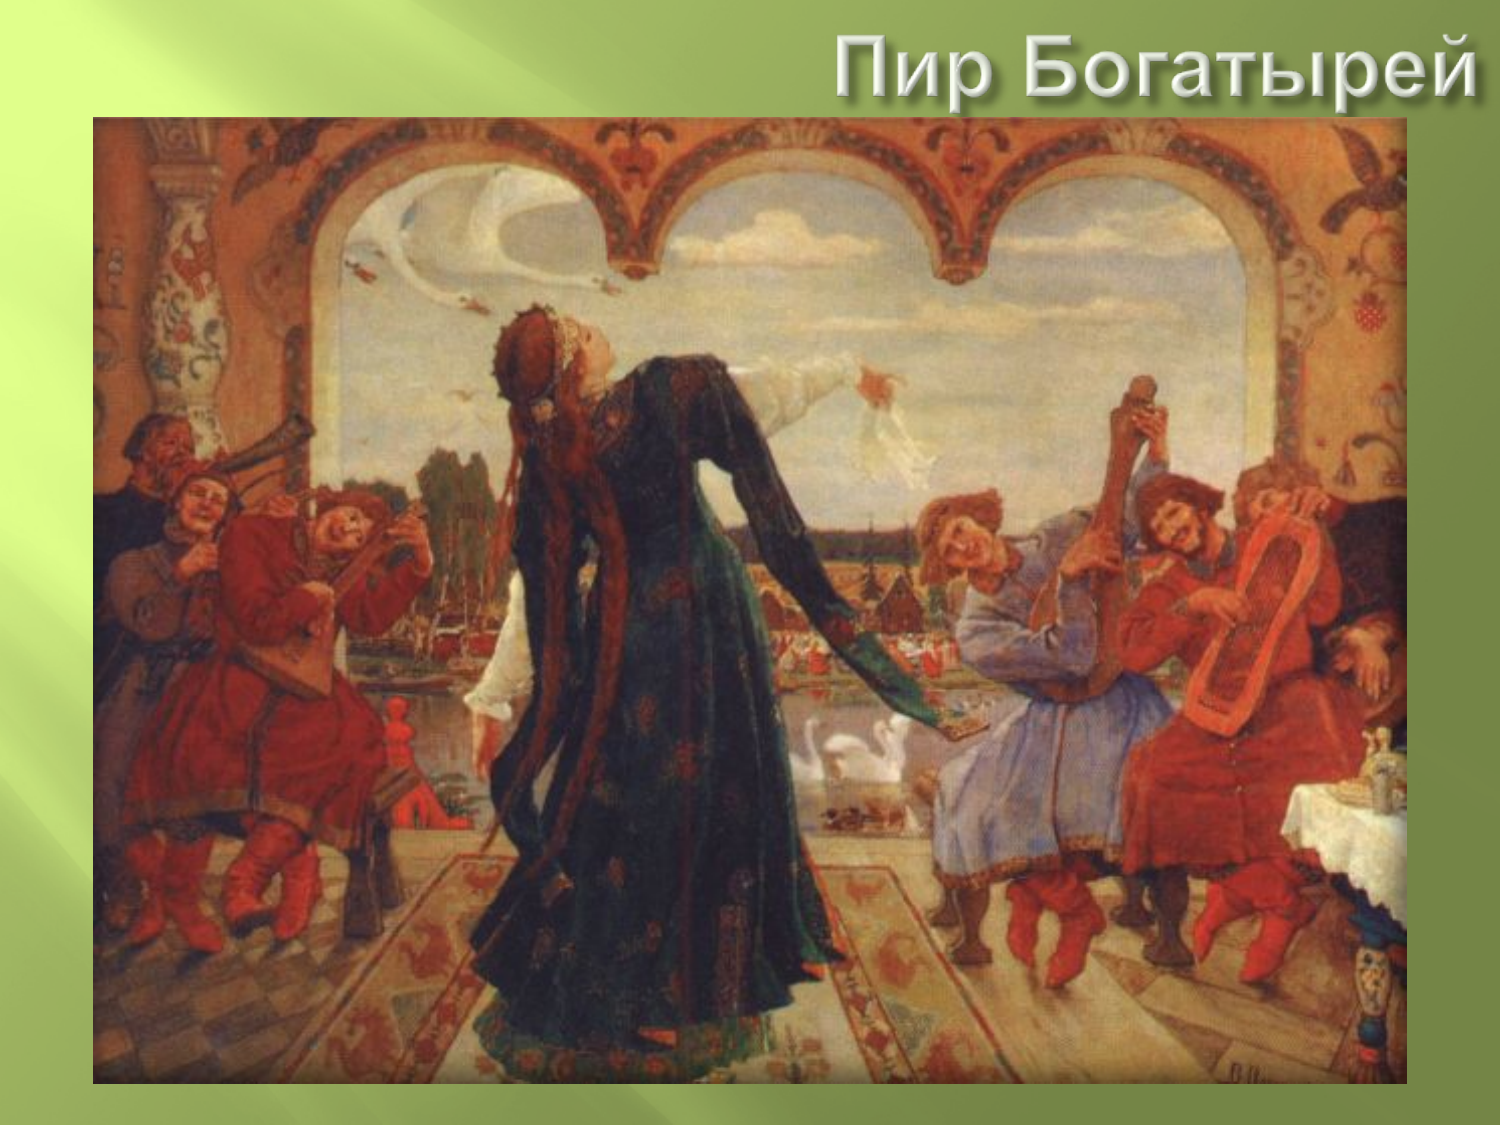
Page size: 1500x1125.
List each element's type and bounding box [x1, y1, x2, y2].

picture [93, 116, 1407, 1085]
title [773, 0, 1500, 142]
